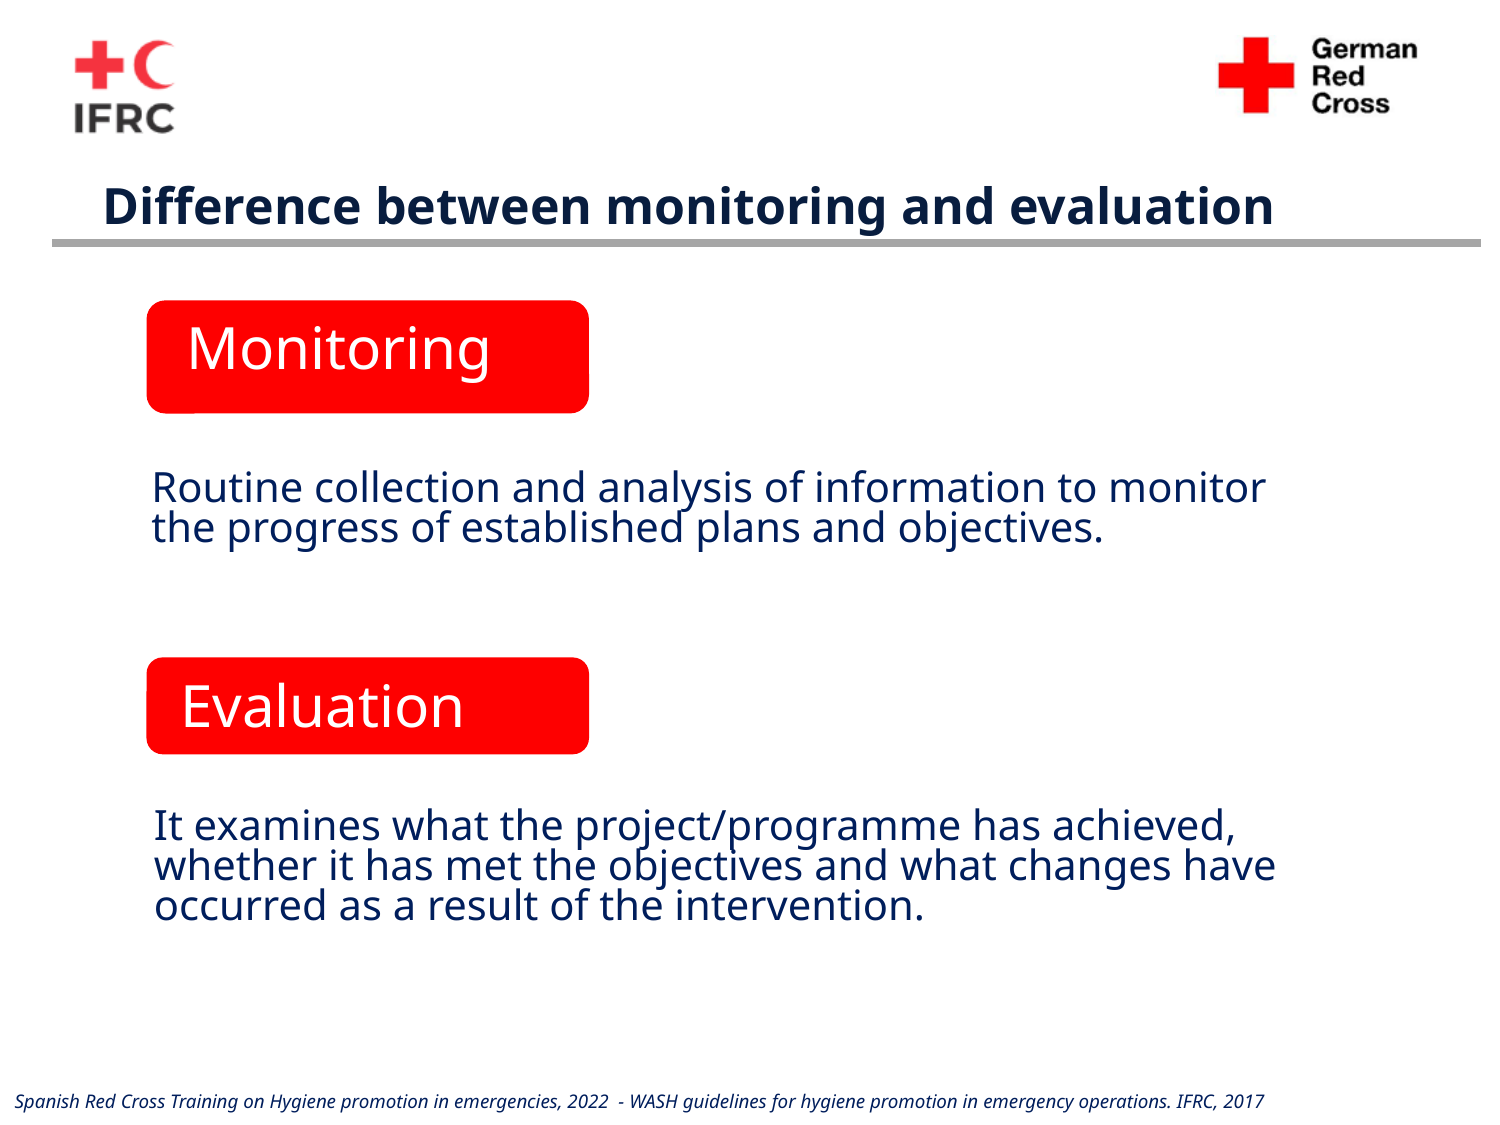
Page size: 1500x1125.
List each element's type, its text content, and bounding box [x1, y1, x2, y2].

text_box [146, 657, 590, 755]
text_box Monitoring [178, 317, 547, 389]
text_box [146, 300, 590, 414]
picture [1214, 34, 1427, 130]
picture [52, 18, 197, 157]
text_box It examines what the project/programme has achieved, whether it has met the objectives and what changes have occurred as a result of the intervention. [146, 801, 1349, 936]
text_box Difference between monitoring and evaluation [98, 179, 1427, 243]
text_box Spanish Red Cross Training on Hygiene promotion in emergencies, 2022 - WASH guidelines for hygiene promotion in emergency operations. IFRC, 2017 [0, 1082, 1449, 1120]
text_box Routine collection and analysis of information to monitor the progress of established plans and objectives. [143, 463, 1287, 558]
text_box Evaluation [172, 675, 519, 746]
